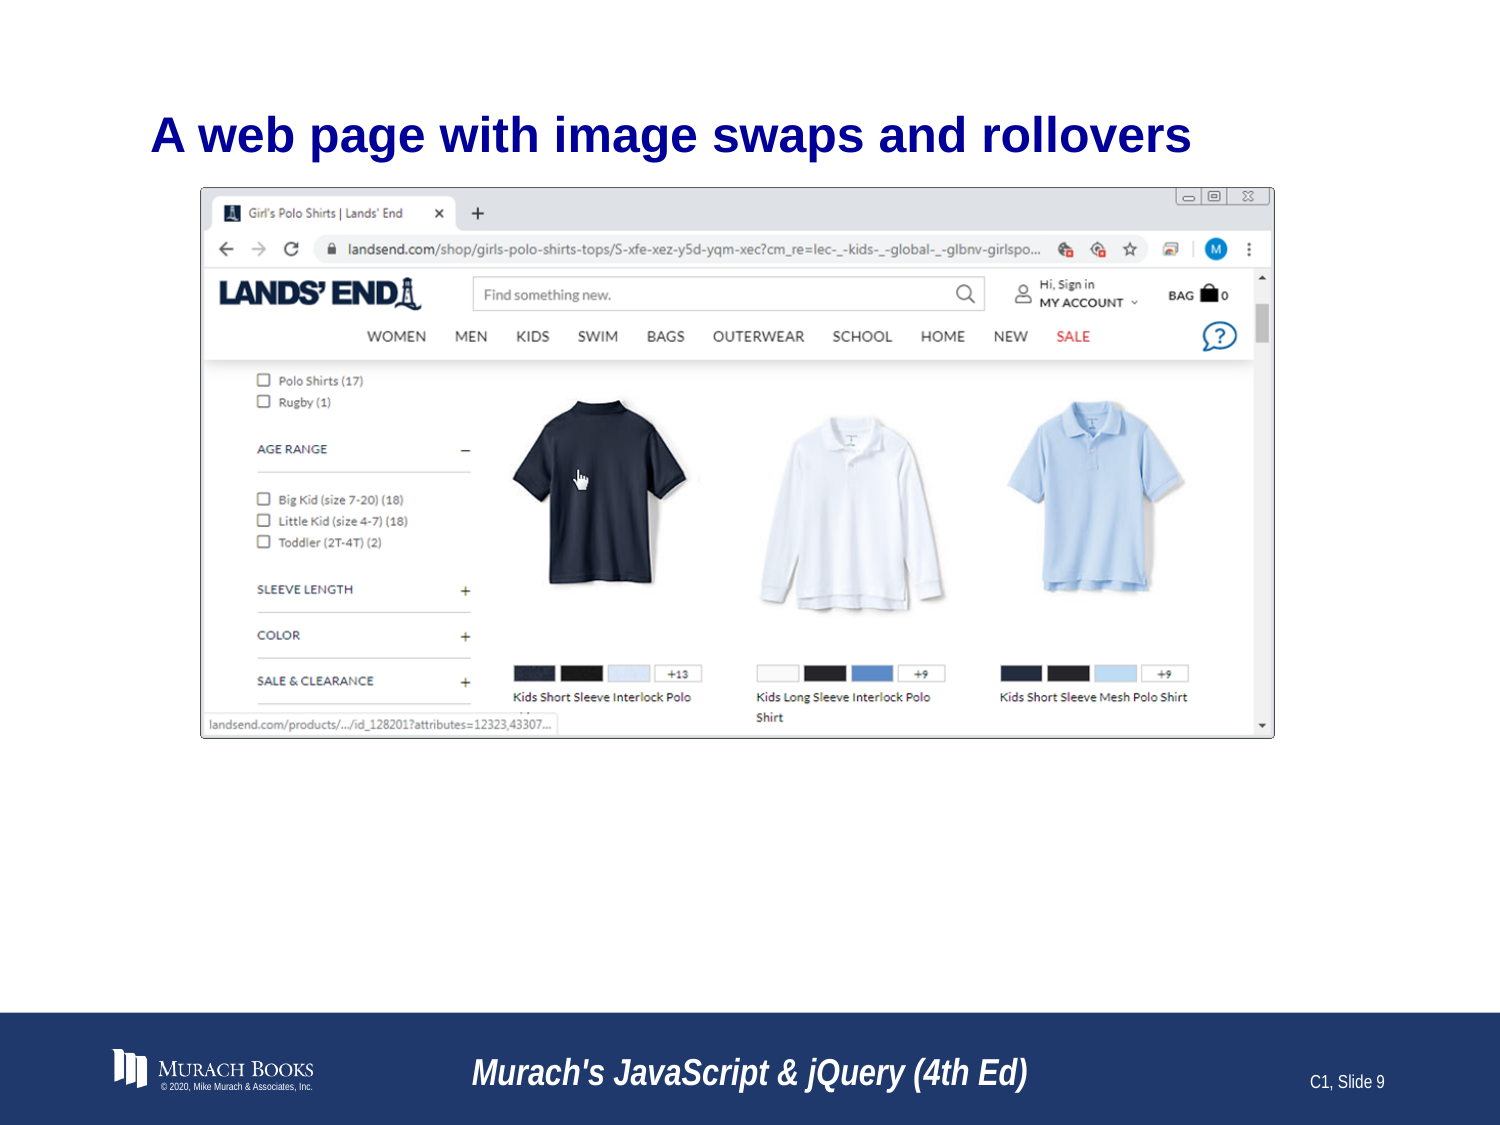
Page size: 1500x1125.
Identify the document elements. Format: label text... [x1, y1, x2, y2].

slide_number Murach's JavaScript & jQuery (4th Ed) [463, 1025, 1050, 1100]
title A web page with image swaps and rollovers [150, 102, 1350, 164]
footer © 2020, Mike Murach & Associates, Inc. [12, 1025, 463, 1100]
slide_number C1, Slide 9 [1087, 1025, 1400, 1100]
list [199, 187, 1276, 739]
